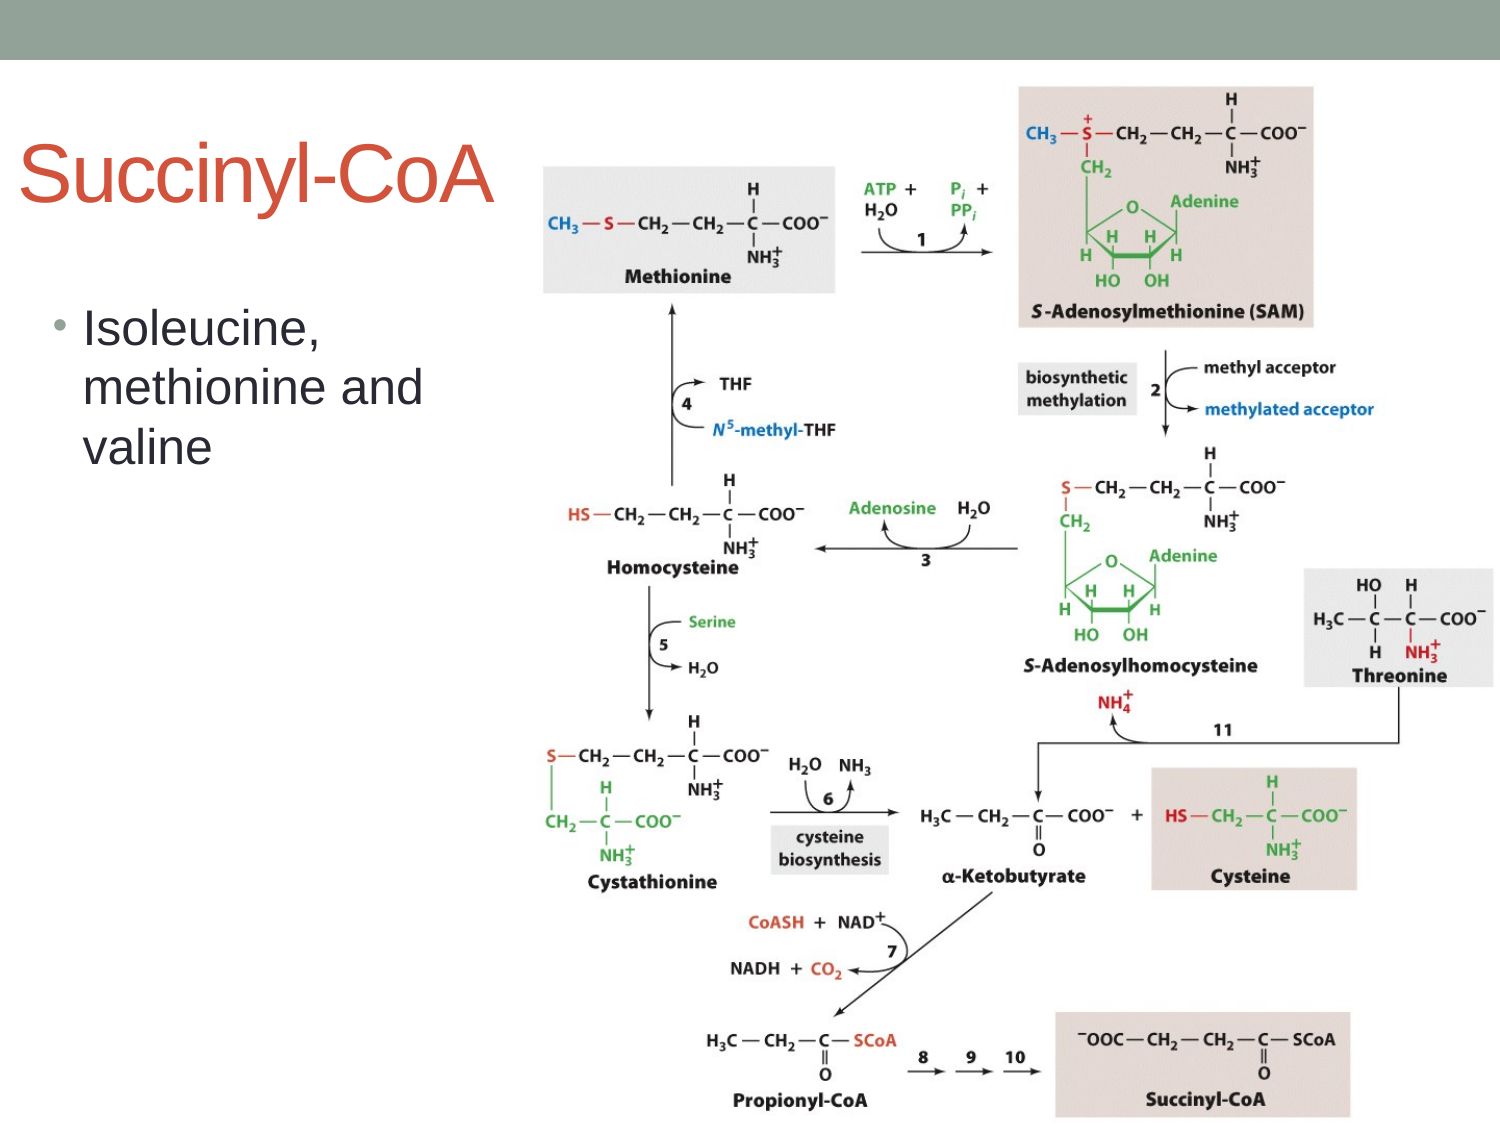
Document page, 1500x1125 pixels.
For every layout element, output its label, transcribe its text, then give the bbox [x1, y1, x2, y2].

picture [537, 82, 1500, 1125]
list Isoleucine, methionine and valine [37, 287, 534, 1088]
title Succinyl-CoA [2, 87, 534, 250]
